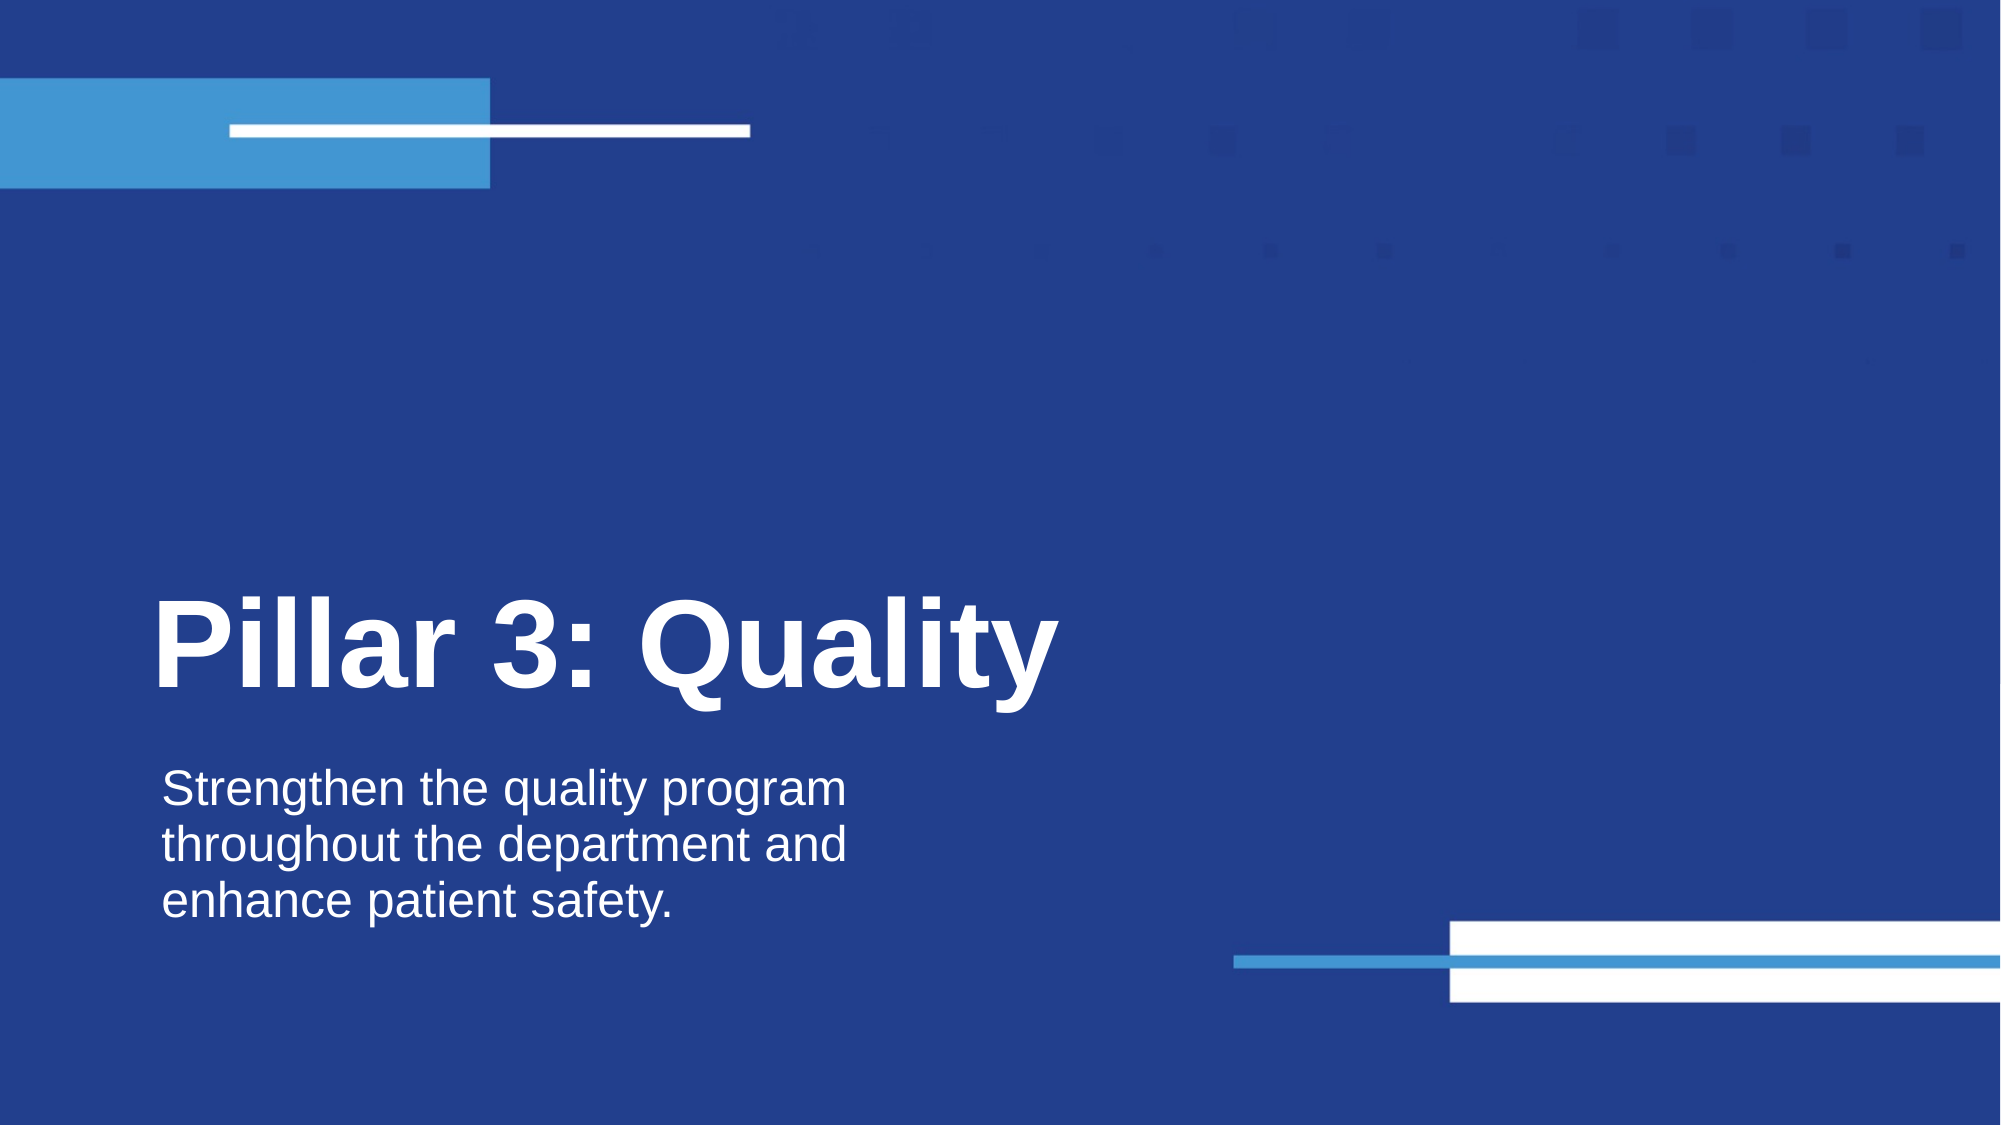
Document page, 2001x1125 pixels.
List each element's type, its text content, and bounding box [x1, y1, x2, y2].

title Pillar 3: Quality [136, 252, 1862, 721]
list Strengthen the quality program throughout the department and enhance patient safety. [136, 752, 1055, 999]
picture [0, 0, 2001, 1125]
